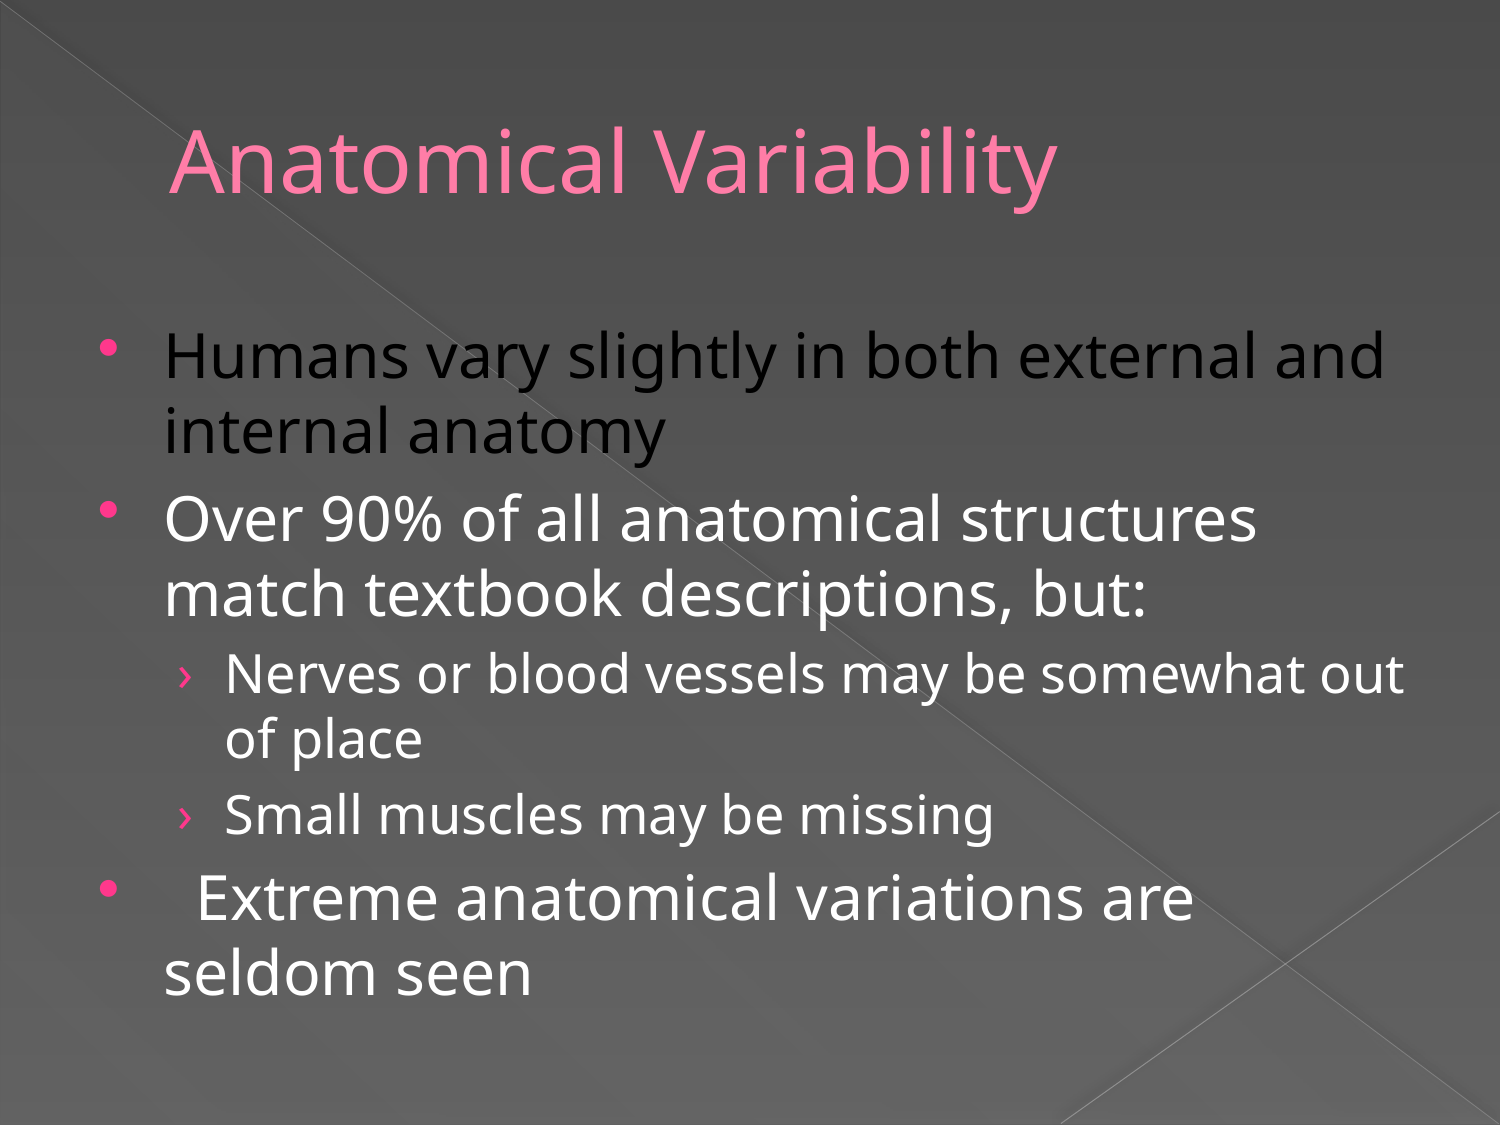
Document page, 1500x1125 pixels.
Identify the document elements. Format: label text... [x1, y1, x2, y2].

title Anatomical Variability [75, 43, 1425, 274]
list Humans vary slightly in both external and internal anatomy Over 90% of all anatomical structures match textbook descriptions, but: Nerves or blood vessels may be somewhat out of place Small muscles may be missing Extreme anatomical variations are seldom seen [75, 308, 1425, 1059]
